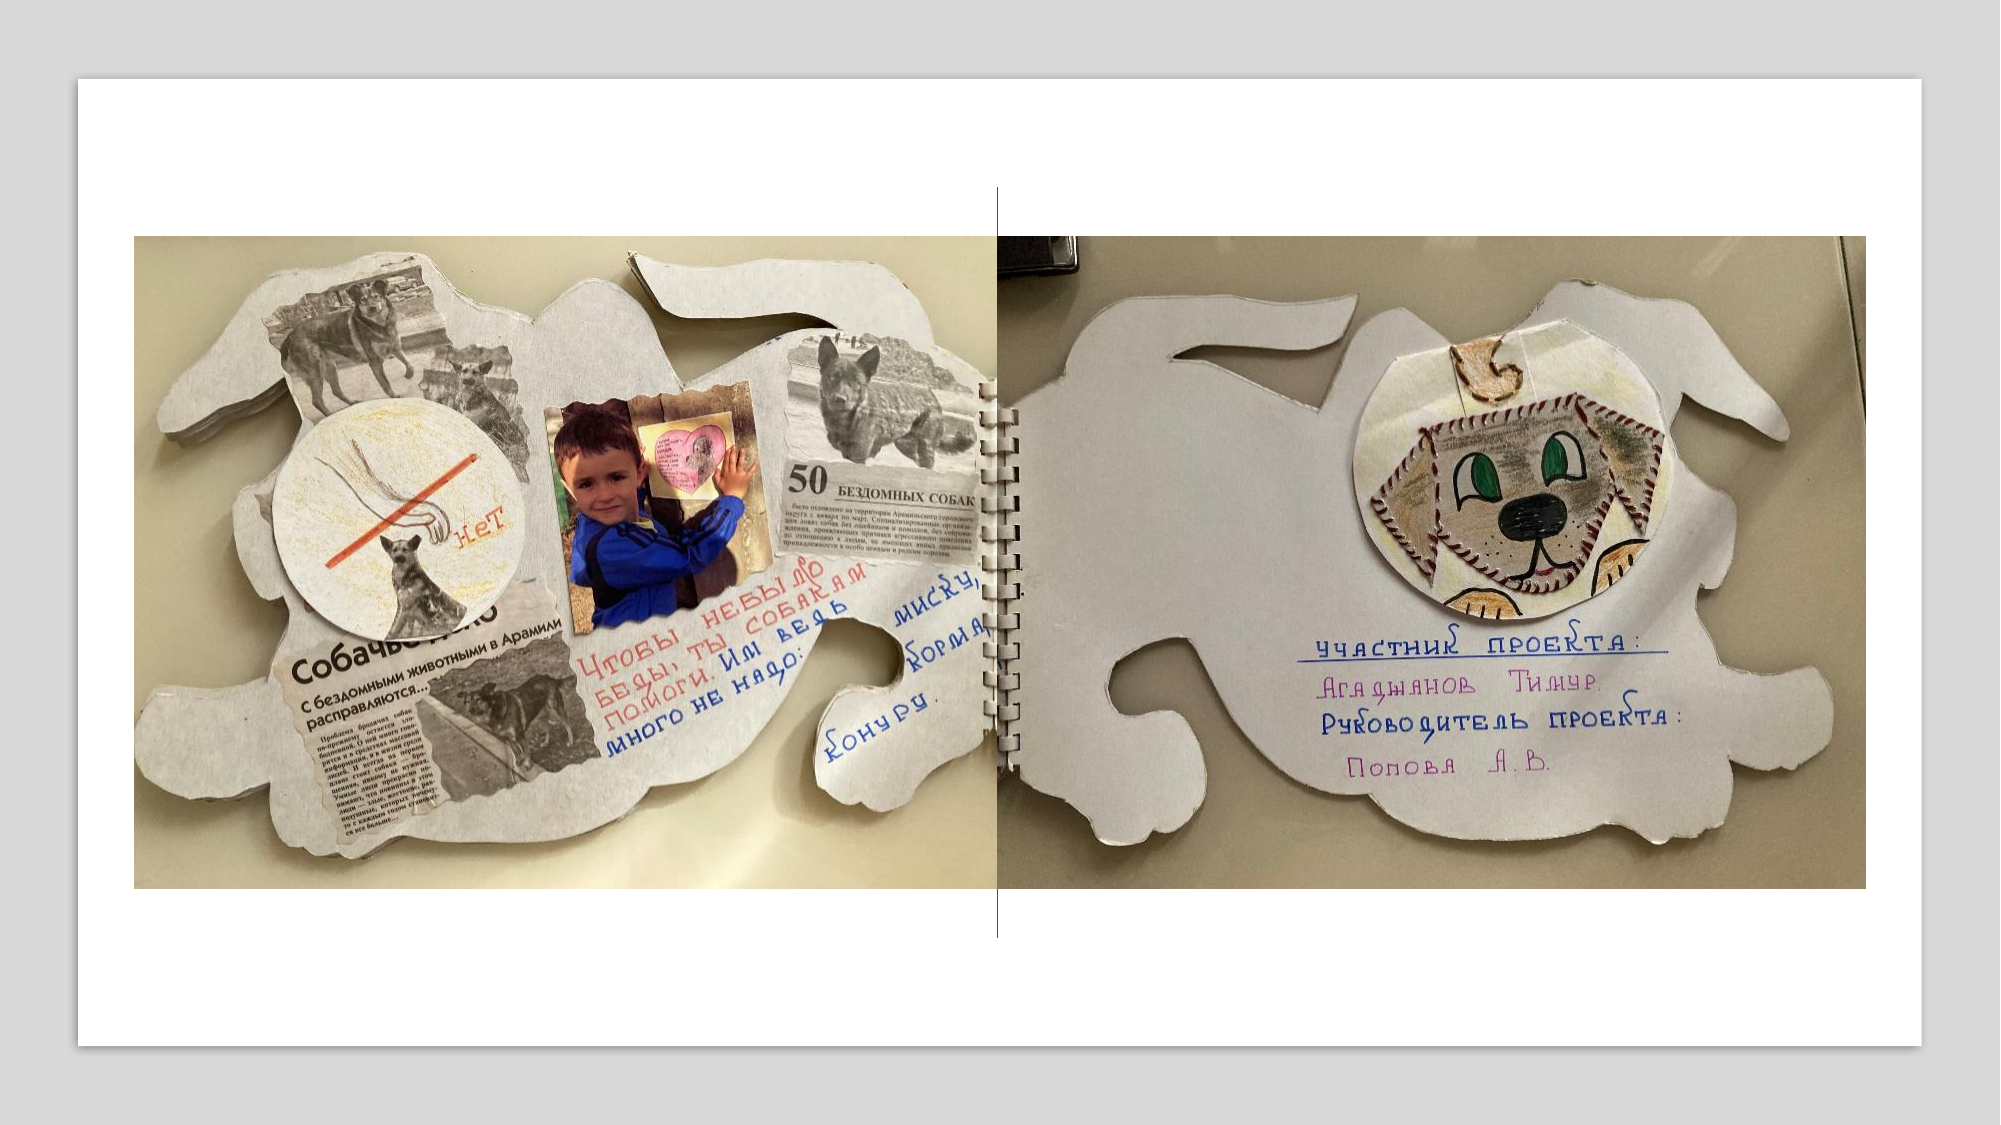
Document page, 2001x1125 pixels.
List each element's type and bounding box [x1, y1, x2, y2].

text_box [77, 78, 1923, 1047]
text_box [0, 0, 2000, 1125]
picture [133, 236, 1866, 889]
